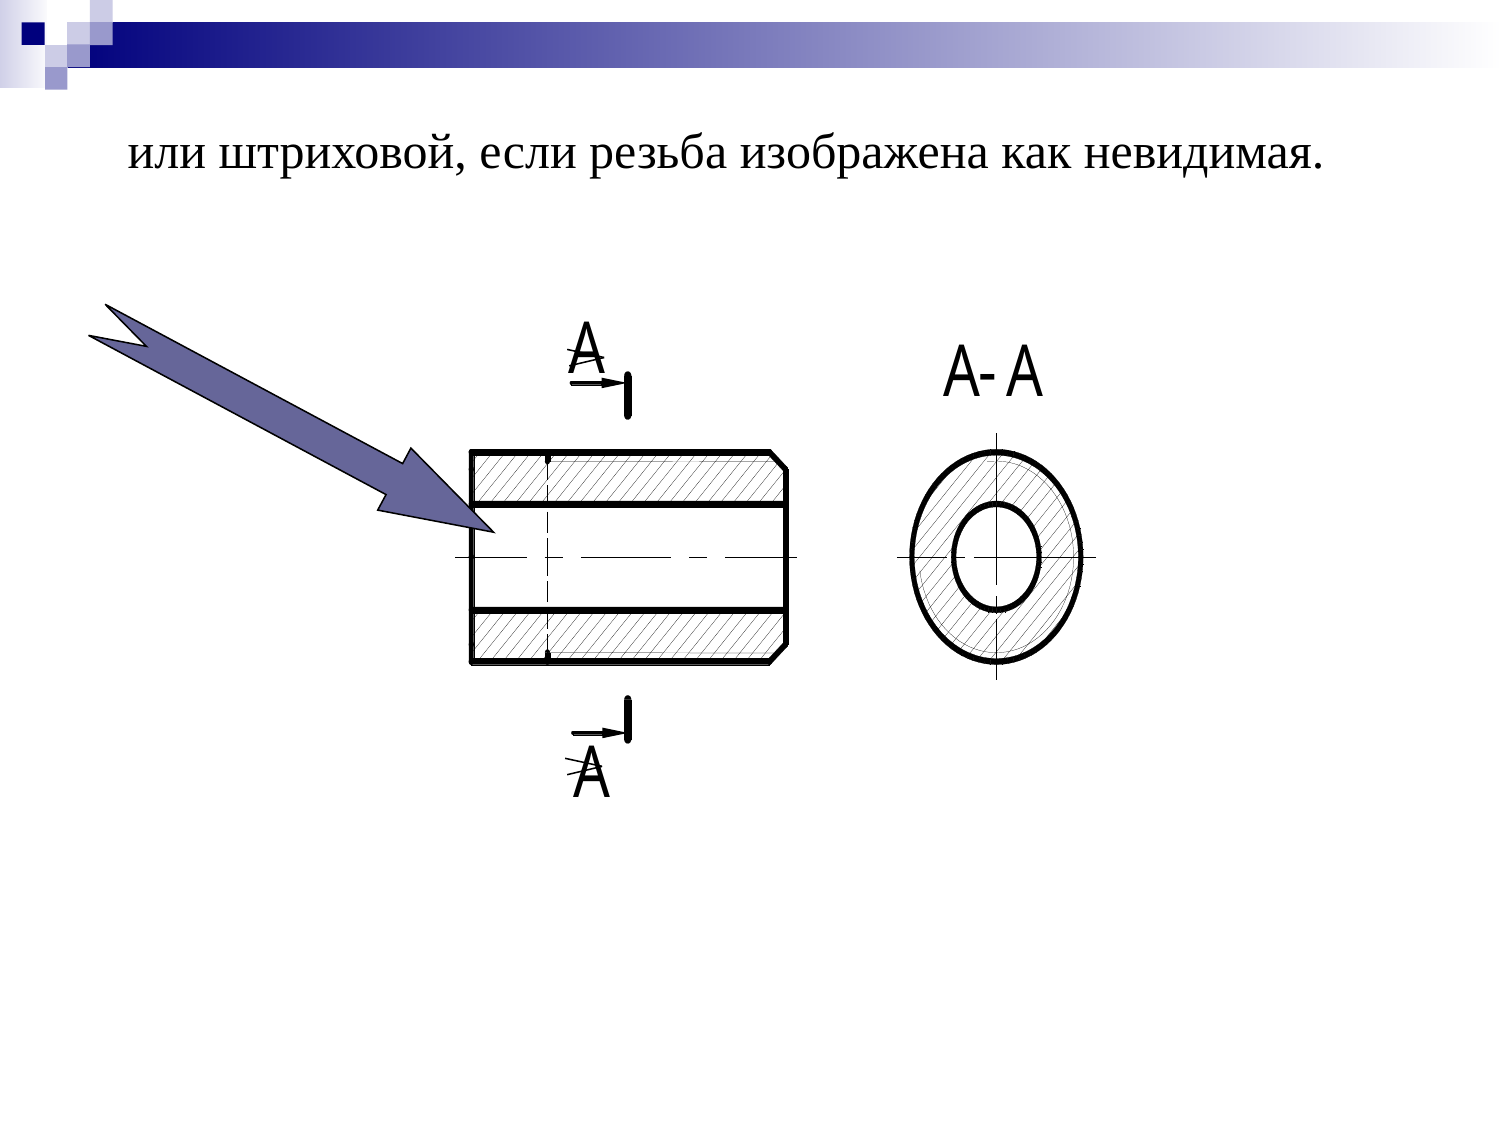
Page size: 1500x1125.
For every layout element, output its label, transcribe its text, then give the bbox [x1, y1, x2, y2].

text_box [564, 758, 603, 775]
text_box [566, 349, 605, 367]
text_box или штриховой, если резьба изображена как невидимая. [112, 110, 1461, 247]
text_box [330, 272, 1320, 855]
text_box [88, 304, 325, 462]
